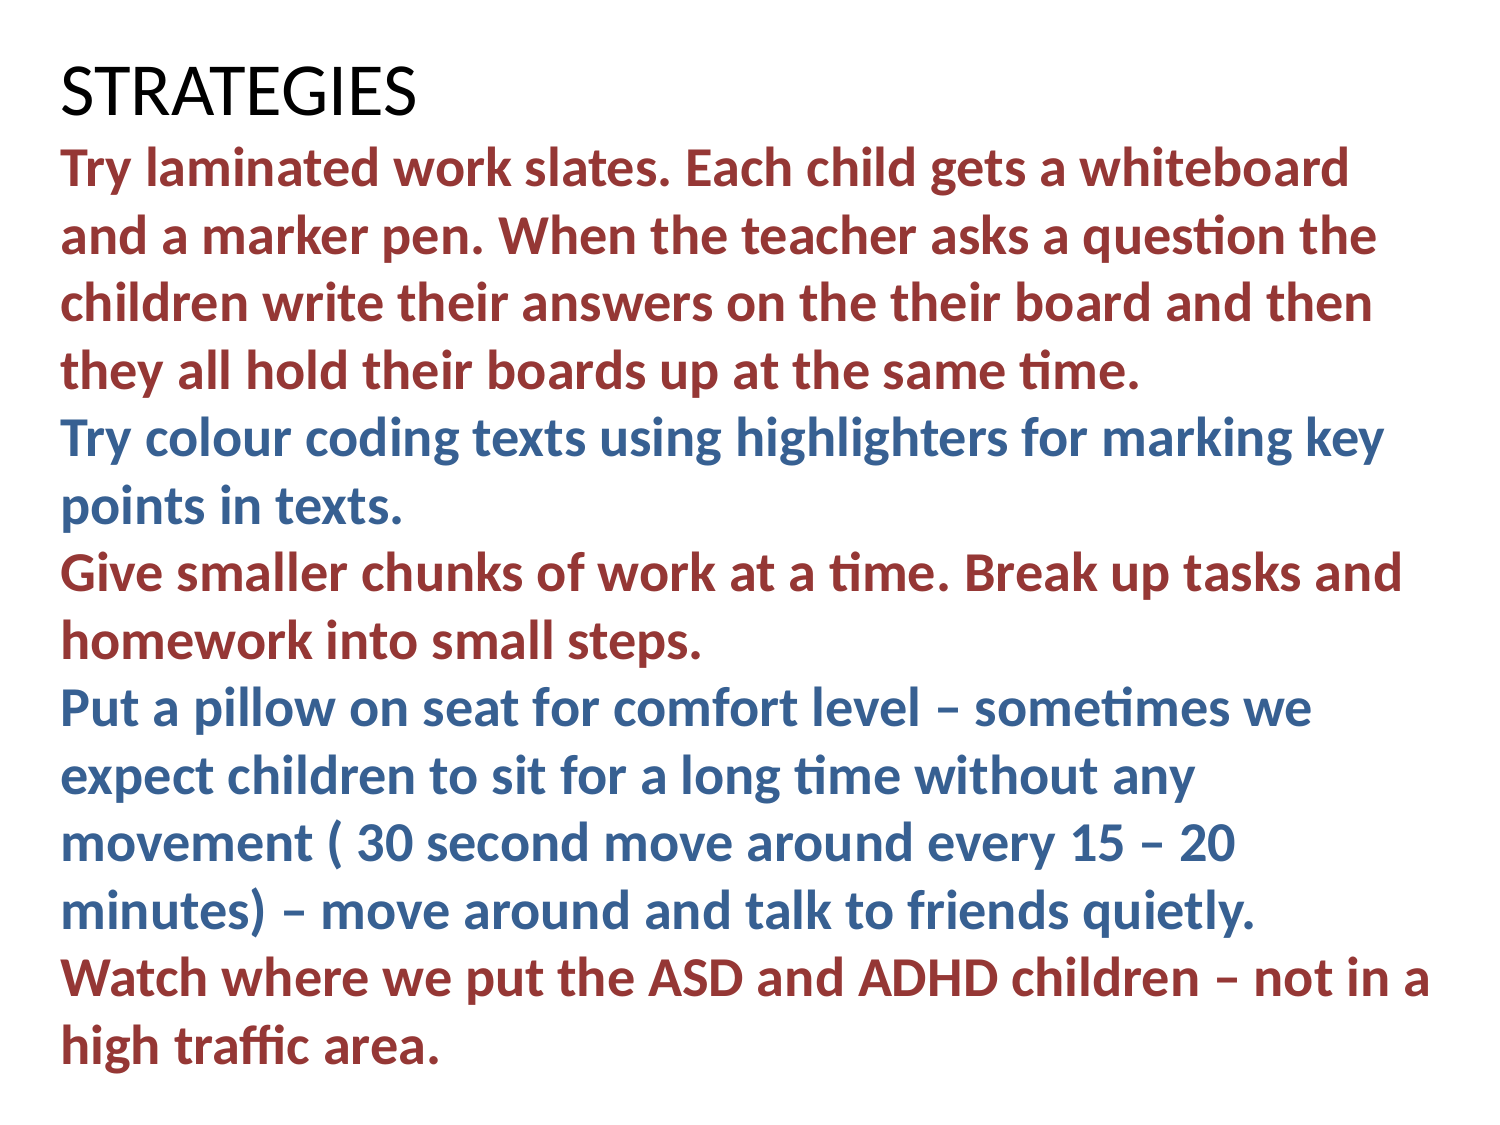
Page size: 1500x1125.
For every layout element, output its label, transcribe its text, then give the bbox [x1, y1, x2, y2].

text_box STRATEGIES Try laminated work slates. Each child gets a whiteboard and a marker pen. When the teacher asks a question the children write their answers on the their board and then they all hold their boards up at the same time. Try colour coding texts using highlighters for marking key points in texts. Give smaller chunks of work at a time. Break up tasks and homework into small steps. Put a pillow on seat for comfort level – sometimes we expect children to sit for a long time without any movement ( 30 second move around every 15 – 20 minutes) – move around and talk to friends quietly. Watch where we put the ASD and ADHD children – not in a high traffic area. [45, 32, 1456, 1083]
